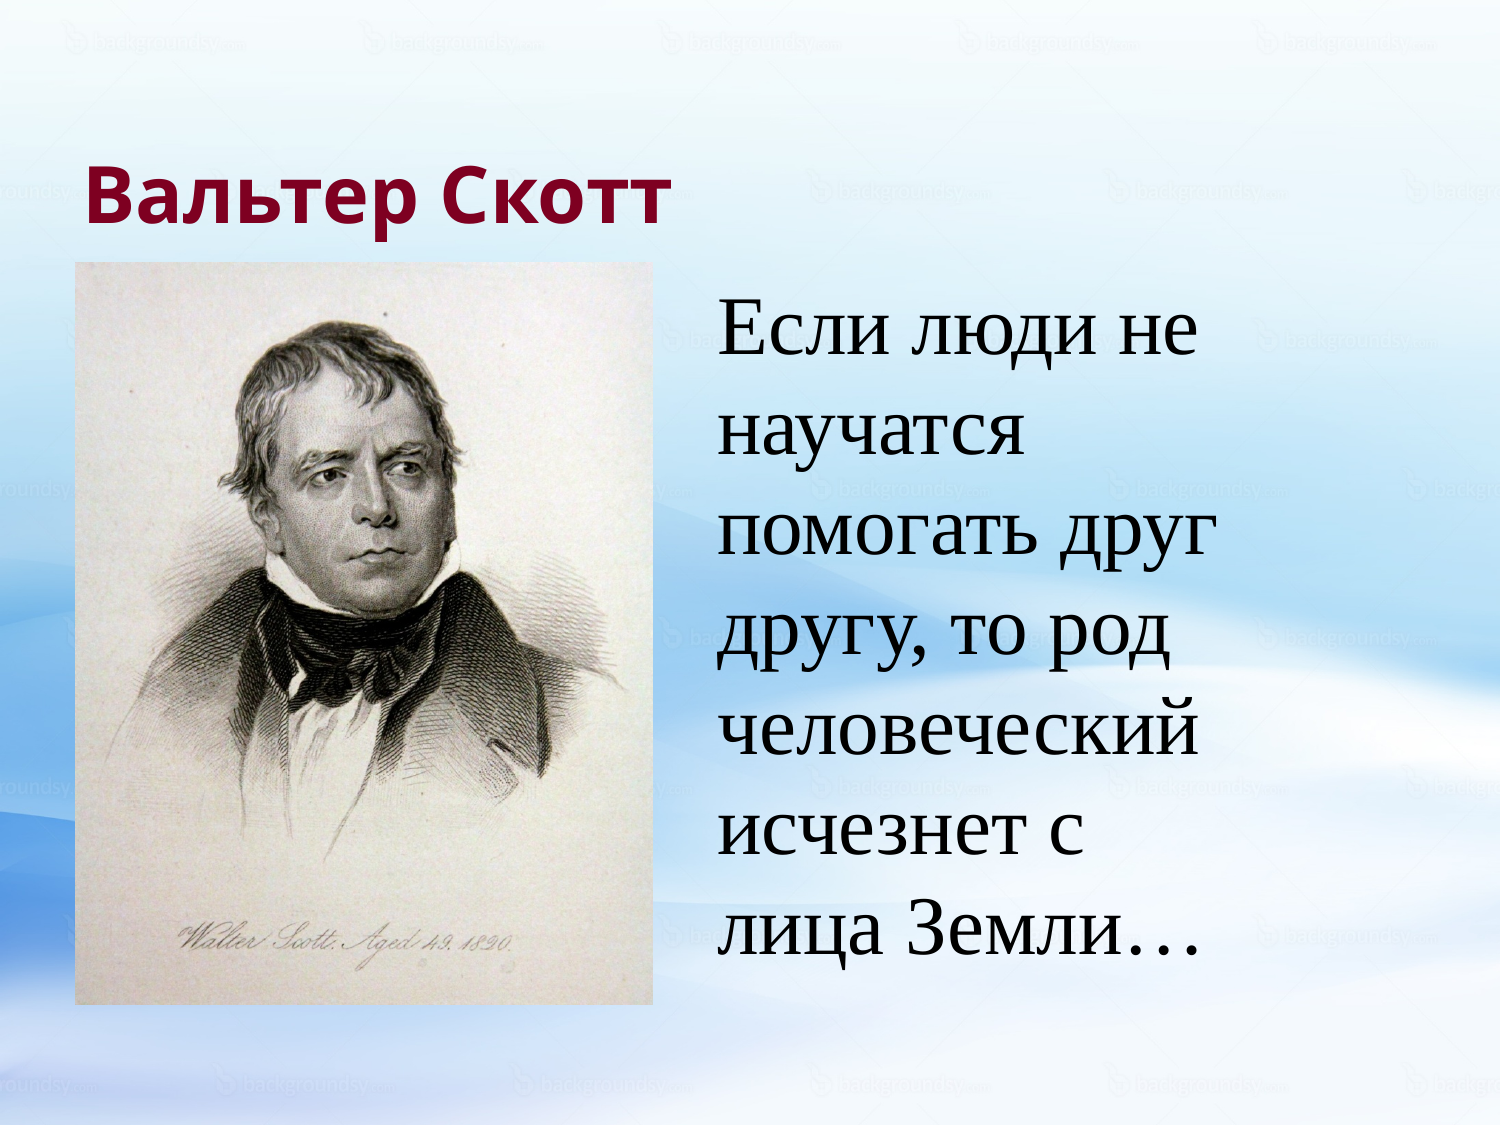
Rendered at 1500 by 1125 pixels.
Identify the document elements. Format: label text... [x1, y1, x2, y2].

picture [0, 0, 1500, 1125]
text_box Вальтер Скотт [74, 52, 1263, 240]
text_box Если люди не научатся помогать друг другу, то род человеческий исчезнет с лица Земли… [702, 263, 1263, 1059]
